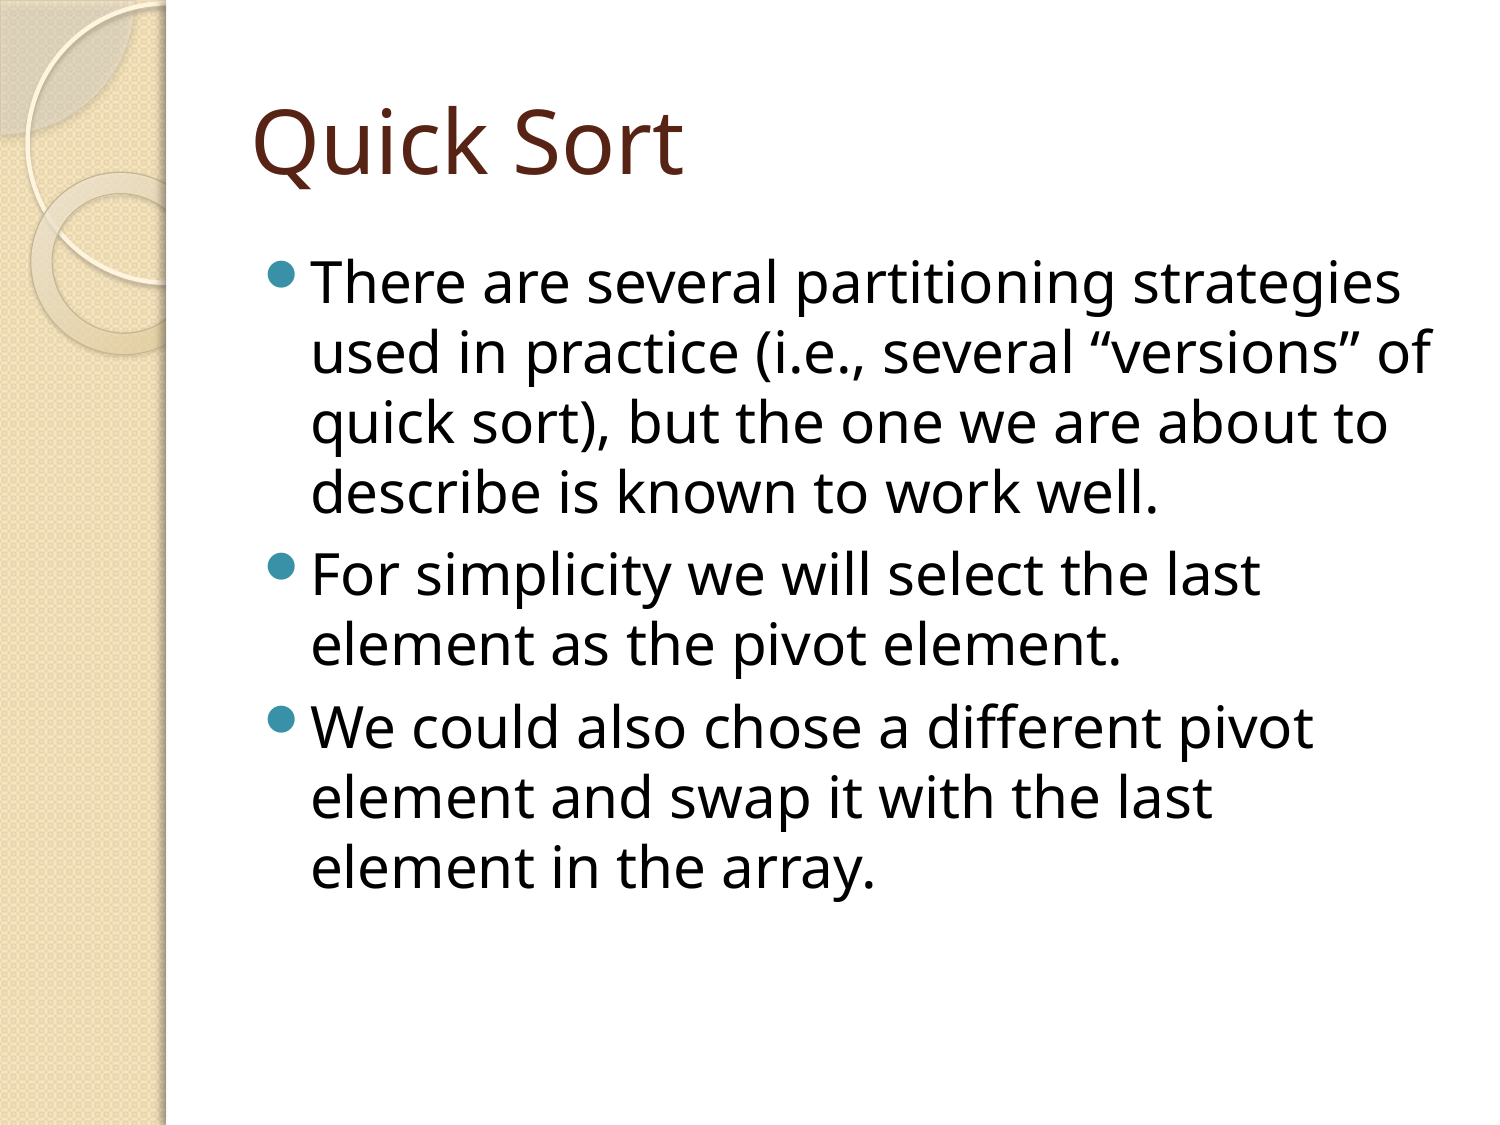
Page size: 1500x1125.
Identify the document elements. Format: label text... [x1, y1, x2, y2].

list There are several partitioning strategies used in practice (i.e., several “versions” of quick sort), but the one we are about to describe is known to work well. For simplicity we will select the last element as the pivot element. We could also chose a different pivot element and swap it with the last element in the array. [235, 237, 1466, 1026]
title Quick Sort [235, 45, 1466, 233]
